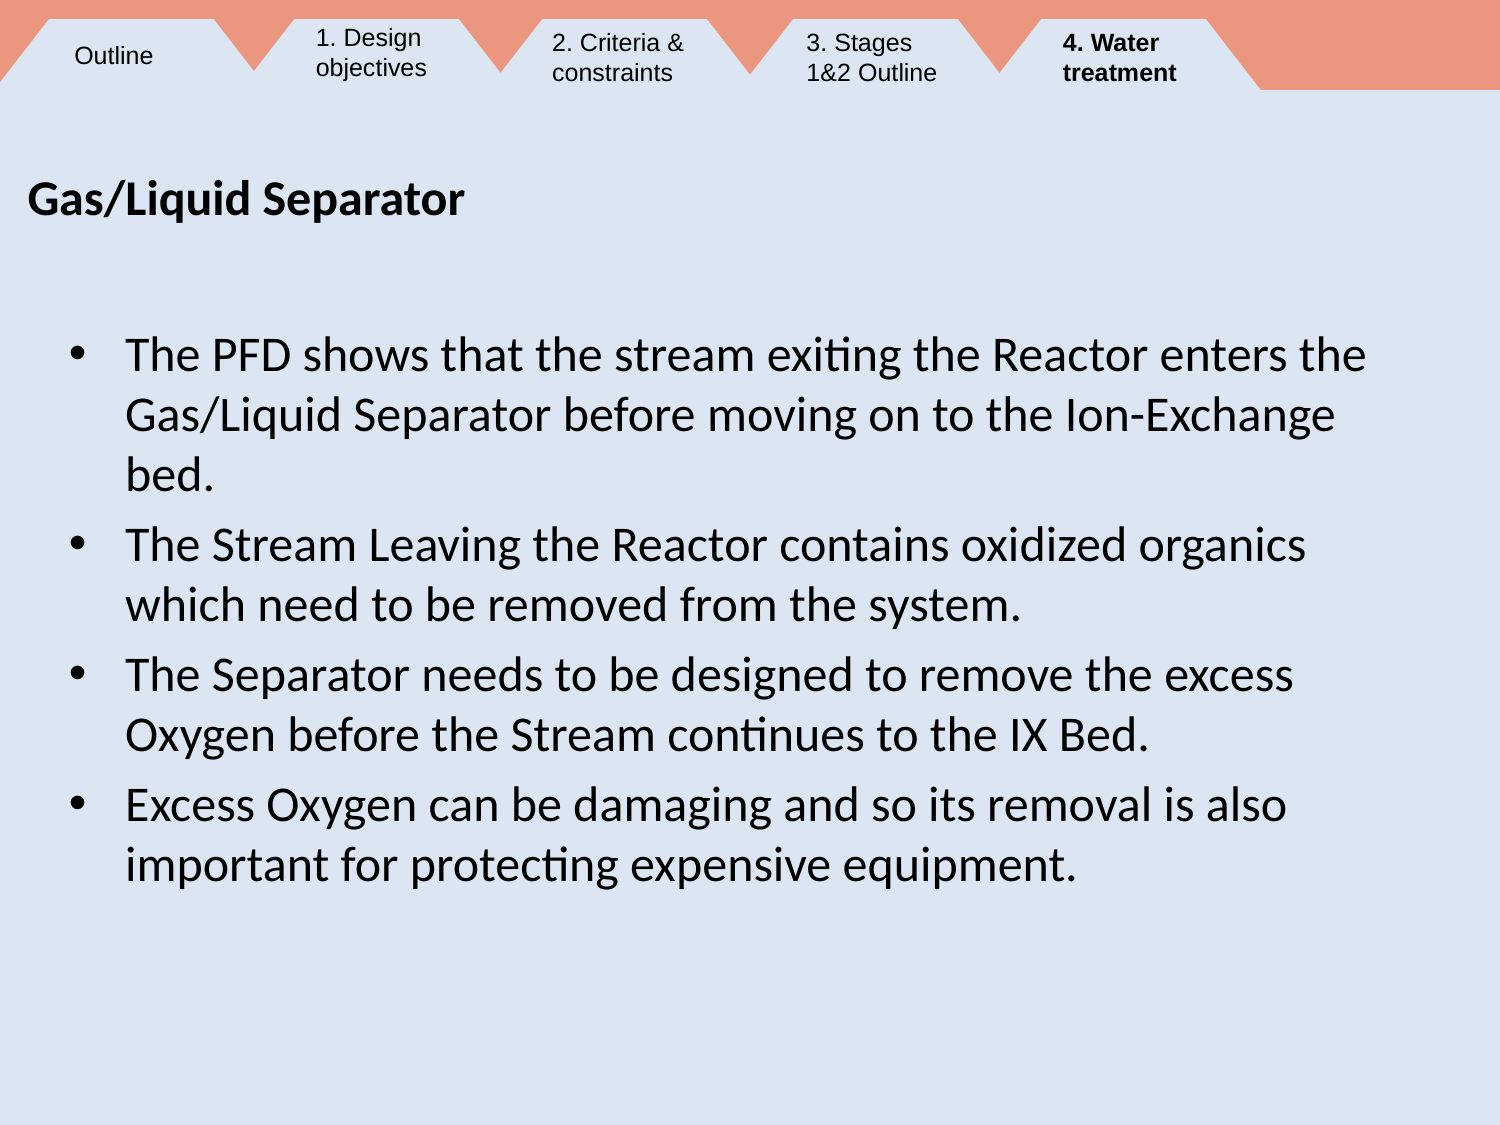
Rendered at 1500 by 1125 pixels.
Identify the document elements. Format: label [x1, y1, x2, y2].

list [0, 0, 1500, 1125]
